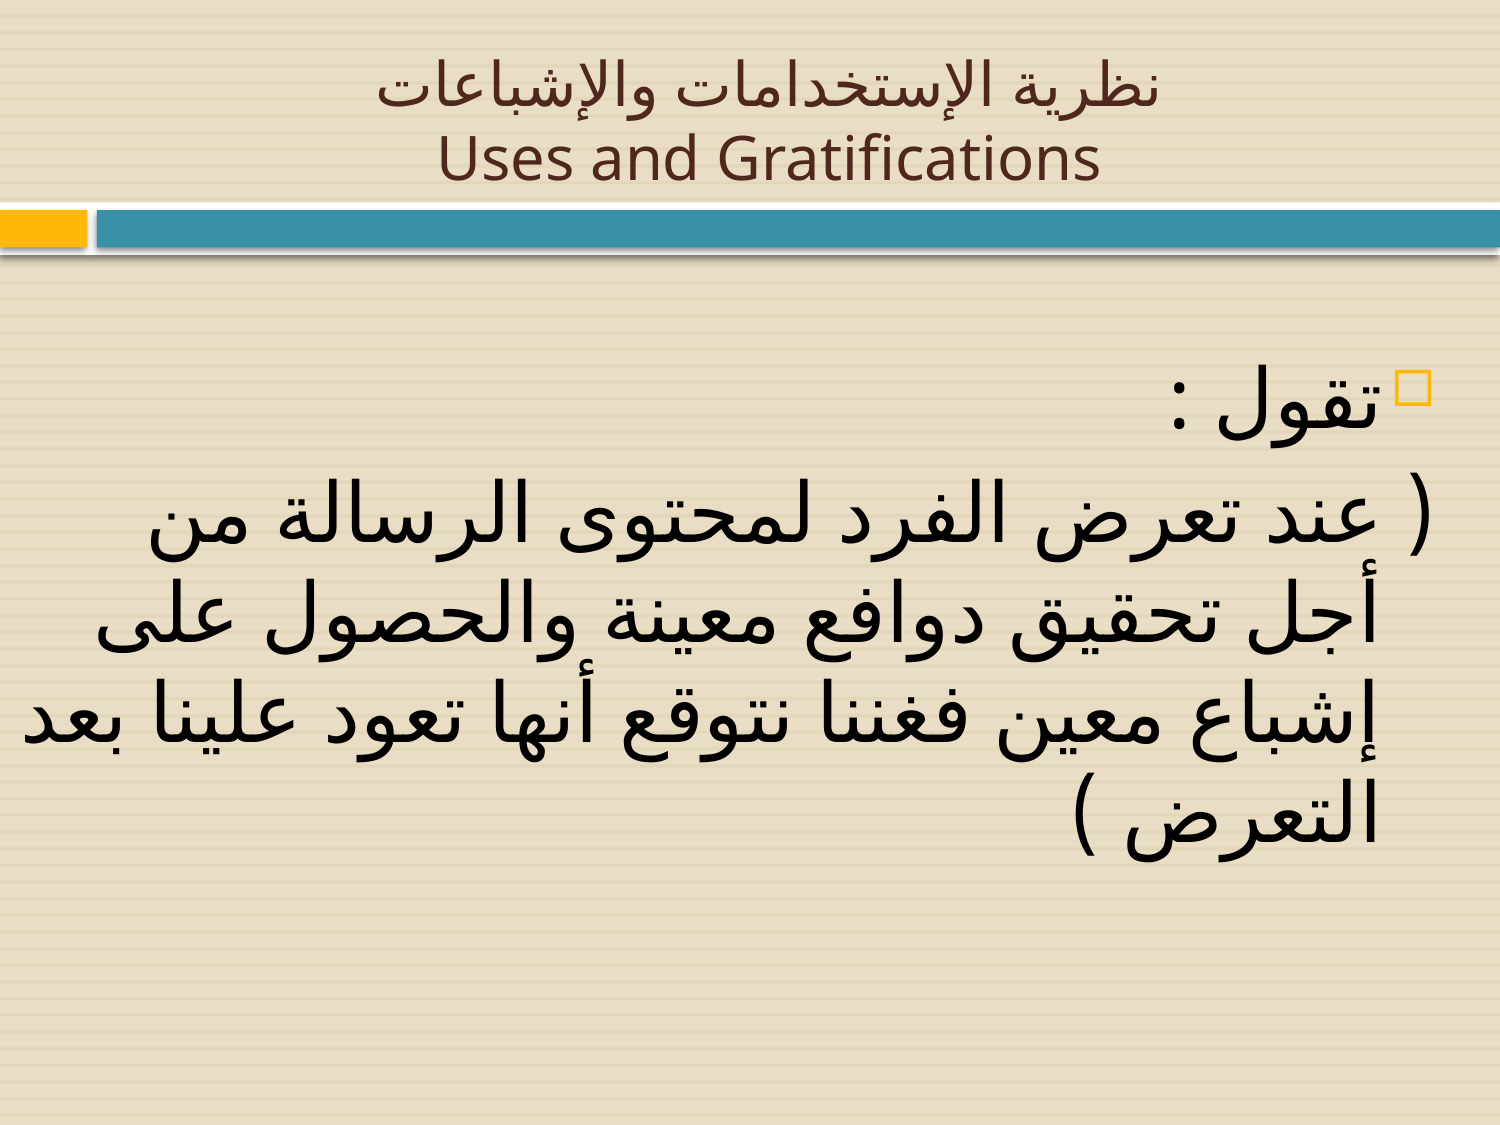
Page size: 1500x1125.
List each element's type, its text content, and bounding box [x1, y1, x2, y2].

title نظرية الإستخدامات والإشباعات Uses and Gratifications [100, 37, 1438, 200]
list تقول : ( عند تعرض الفرد لمحتوى الرسالة من أجل تحقيق دوافع معينة والحصول على إشباع معين فغننا نتوقع أنها تعود علينا بعد التعرض ) [0, 337, 1450, 1075]
